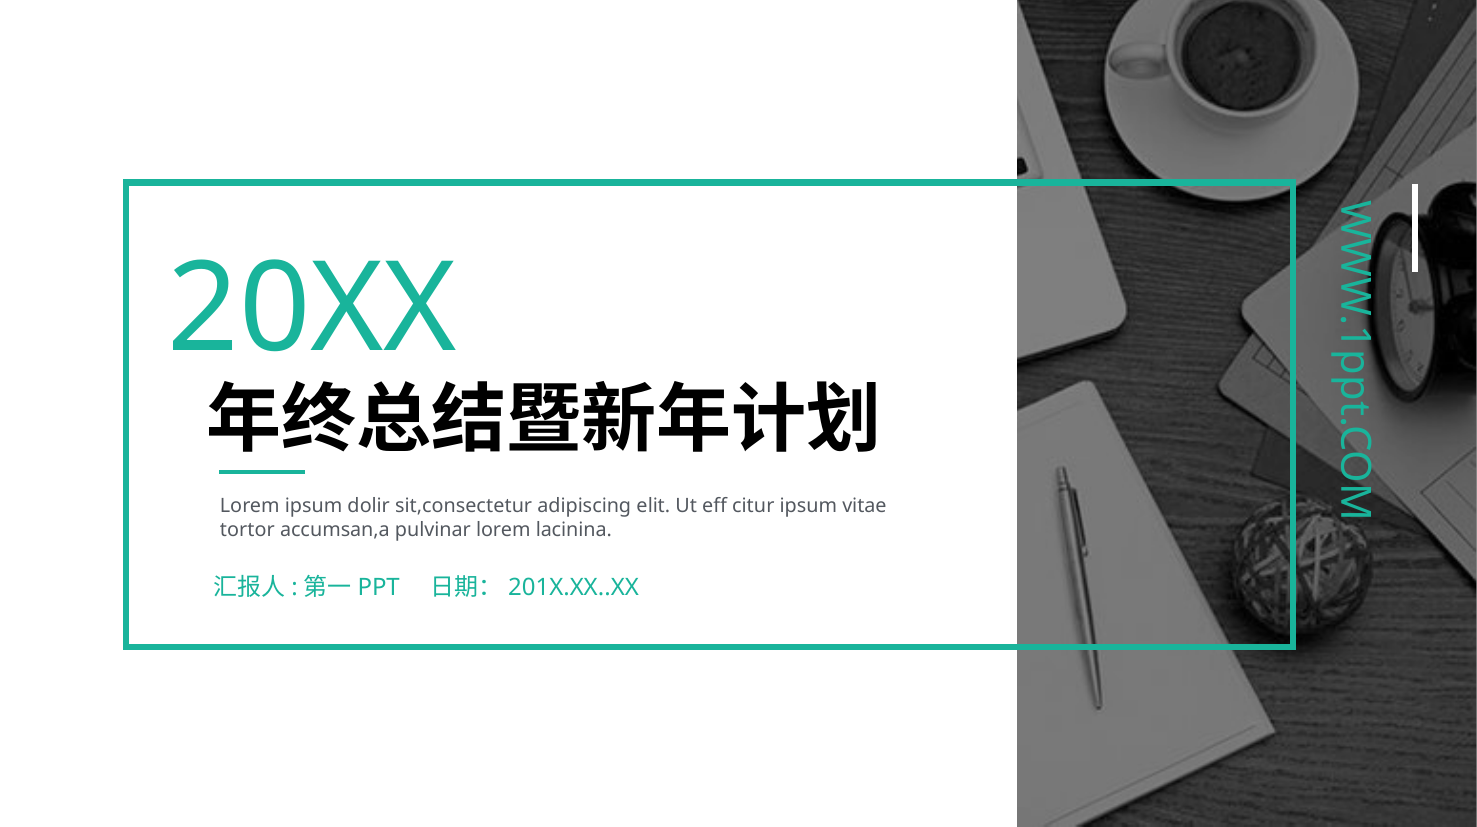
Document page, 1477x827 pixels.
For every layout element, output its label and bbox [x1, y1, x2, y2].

text_box [0, 0, 130, 827]
text_box [130, 0, 1477, 827]
text_box [125, 181, 130, 648]
